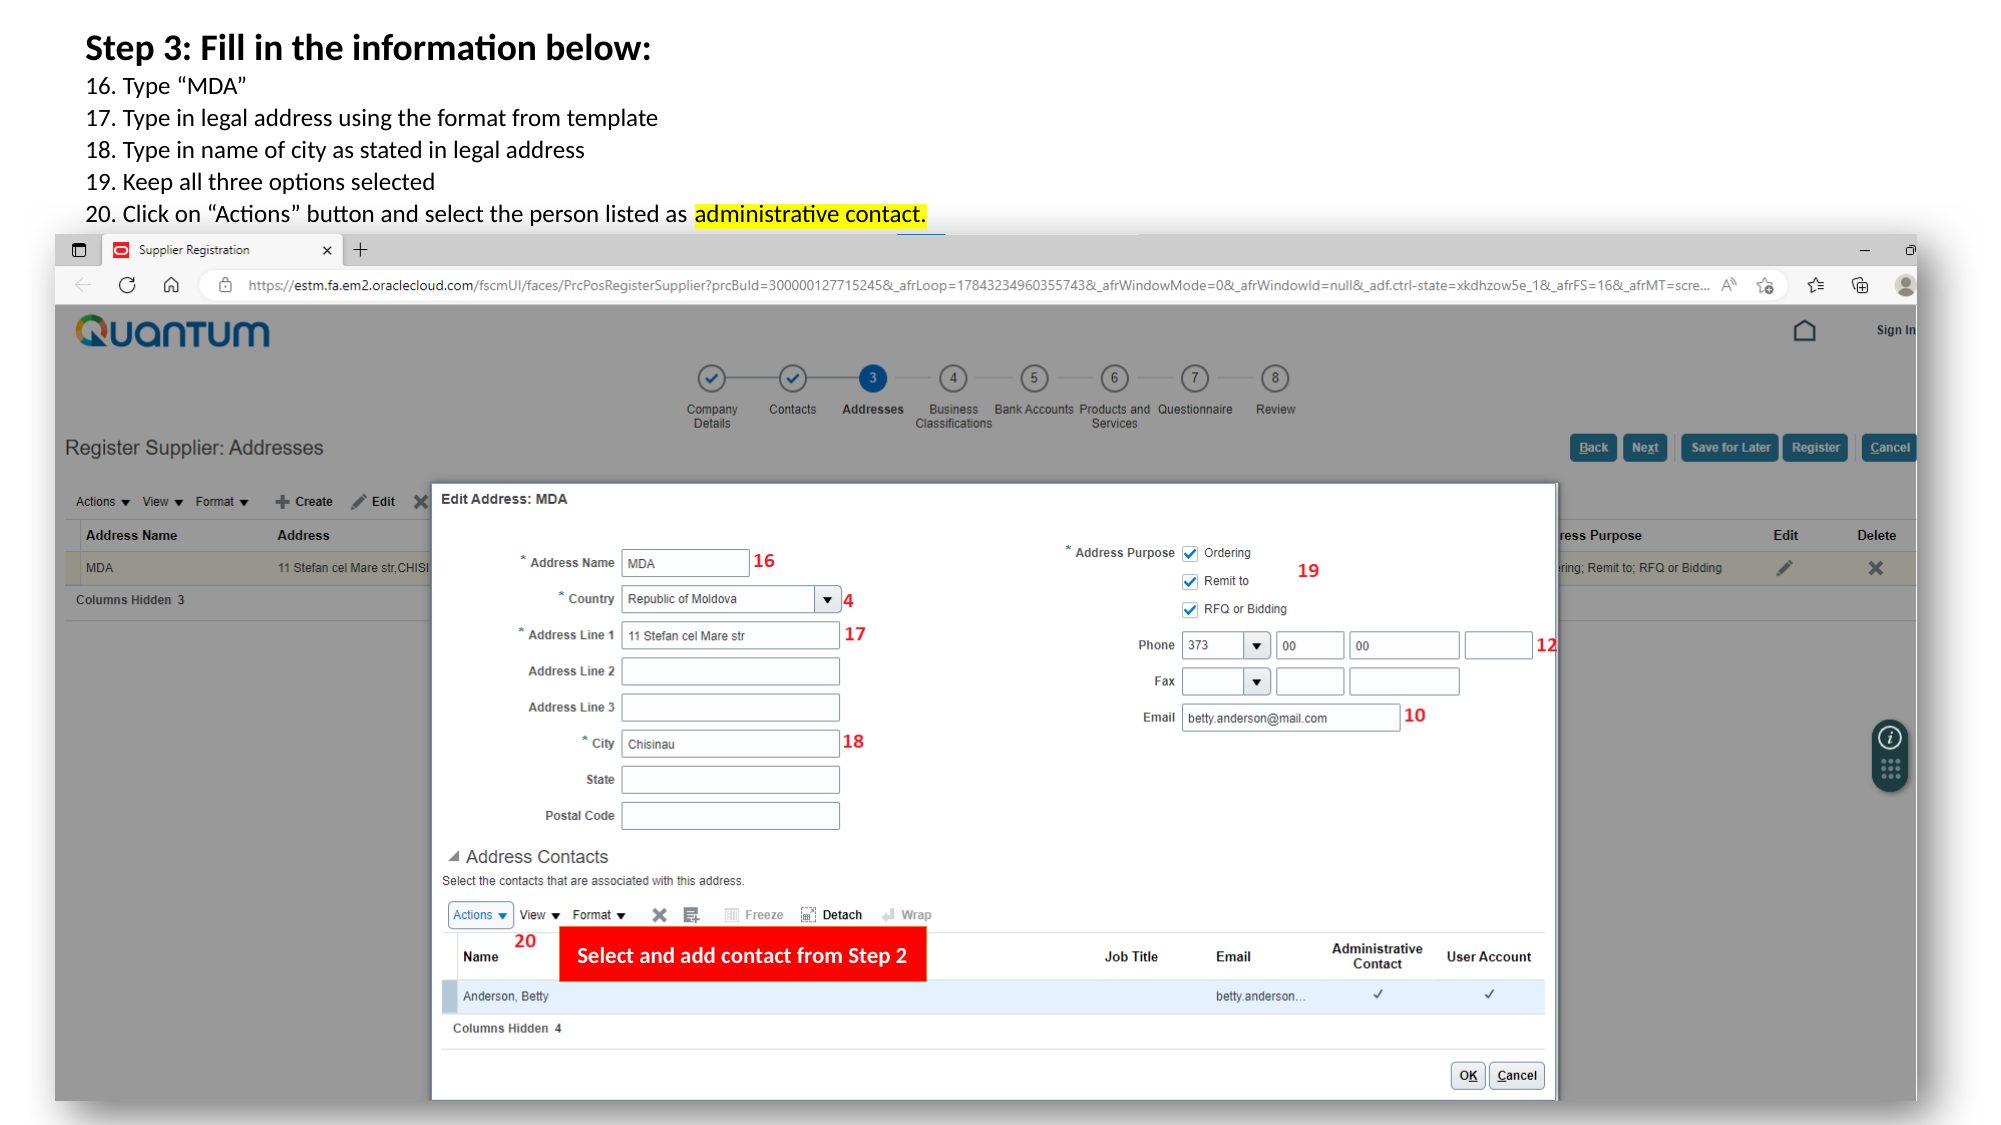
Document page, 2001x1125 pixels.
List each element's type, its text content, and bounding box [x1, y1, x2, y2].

picture [55, 234, 1917, 1101]
title Step 3: Fill in the information below: 16. Type “MDA” 17. Type in legal address using the format from template 18. Type in name of city as stated in legal address 19. Keep all three options selected 20. Click on “Actions” button and select the person listed as administrative contact. [70, 7, 1000, 234]
